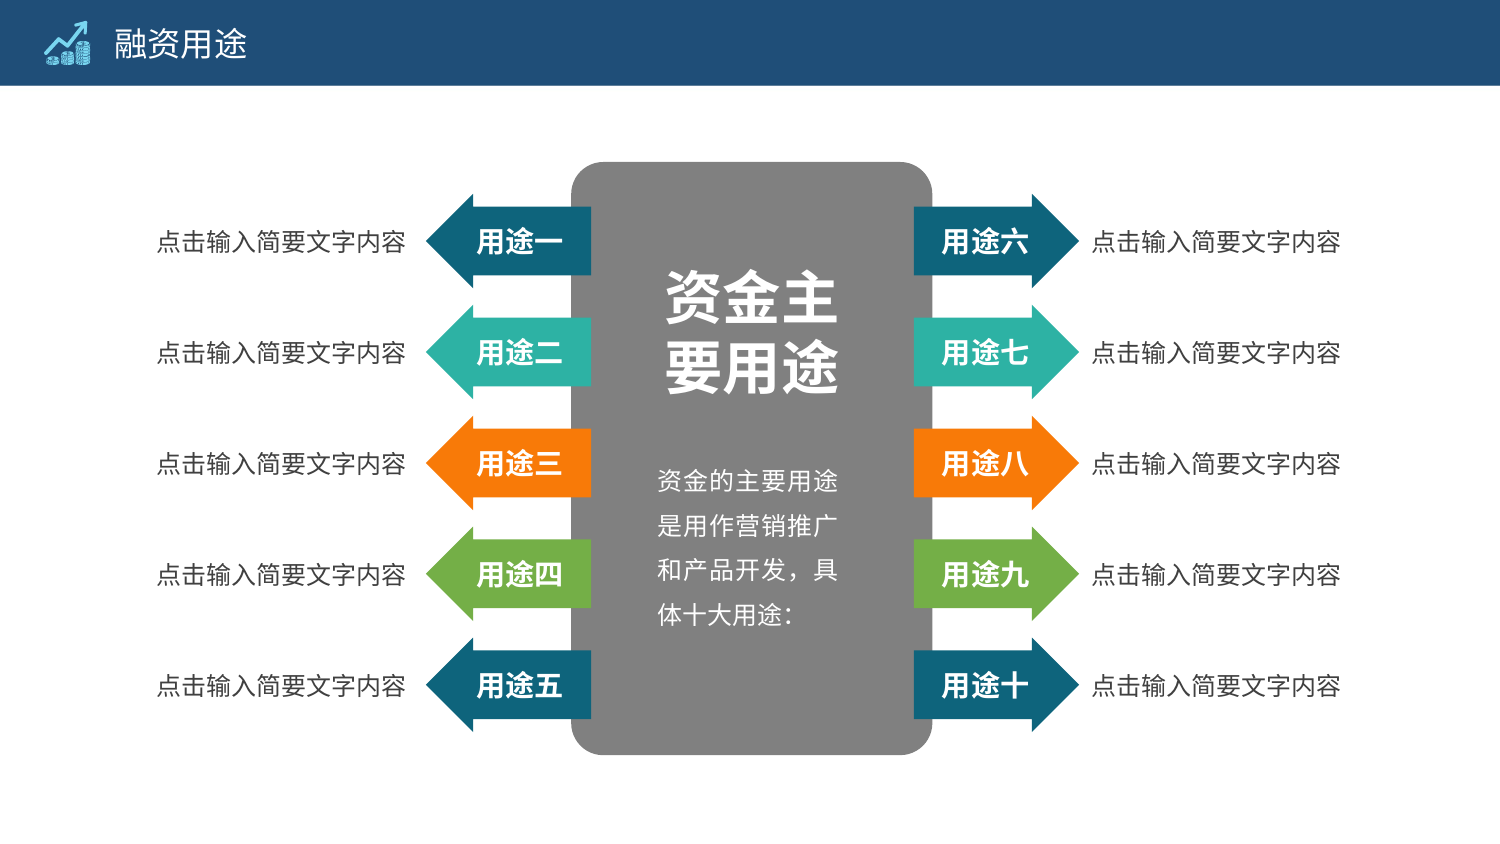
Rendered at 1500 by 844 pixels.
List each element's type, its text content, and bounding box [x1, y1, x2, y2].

text_box [423, 191, 594, 291]
text_box 用途十 [927, 667, 1044, 703]
text_box [423, 635, 594, 734]
text_box [569, 159, 935, 758]
text_box 点击输入简要文字内容 [145, 558, 418, 590]
picture [0, 0, 1500, 844]
text_box 用途七 [927, 334, 1044, 370]
text_box 用途九 [927, 556, 1044, 592]
text_box 点击输入简要文字内容 [1090, 558, 1363, 590]
text_box [61, 40, 91, 66]
text_box 点击输入简要文字内容 [145, 669, 418, 701]
text_box [423, 524, 594, 624]
text_box 点击输入简要文字内容 [145, 447, 418, 479]
text_box 点击输入简要文字内容 [145, 336, 418, 368]
text_box [44, 20, 88, 55]
text_box [911, 524, 1082, 624]
text_box [911, 191, 1082, 291]
text_box 点击输入简要文字内容 [1090, 225, 1363, 257]
text_box 用途八 [927, 445, 1044, 481]
text_box 点击输入简要文字内容 [1090, 447, 1363, 479]
text_box [423, 302, 594, 402]
title 融资用途 [99, 20, 550, 66]
text_box 资金主要用途 [649, 253, 855, 409]
text_box 用途五 [462, 667, 579, 703]
text_box 点击输入简要文字内容 [1090, 669, 1363, 701]
text_box 用途二 [462, 334, 579, 370]
text_box [423, 413, 594, 513]
text_box 用途四 [462, 556, 579, 592]
text_box 用途六 [927, 223, 1044, 259]
text_box [911, 635, 1082, 734]
text_box 用途三 [462, 445, 579, 481]
text_box 用途一 [462, 223, 579, 259]
text_box [911, 413, 1082, 513]
text_box 资金的主要用途是用作营销推广和产品开发，具体十大用途： [657, 450, 839, 631]
text_box 点击输入简要文字内容 [1090, 336, 1363, 368]
text_box [911, 302, 1082, 402]
text_box 点击输入简要文字内容 [145, 225, 418, 257]
text_box [46, 56, 60, 66]
